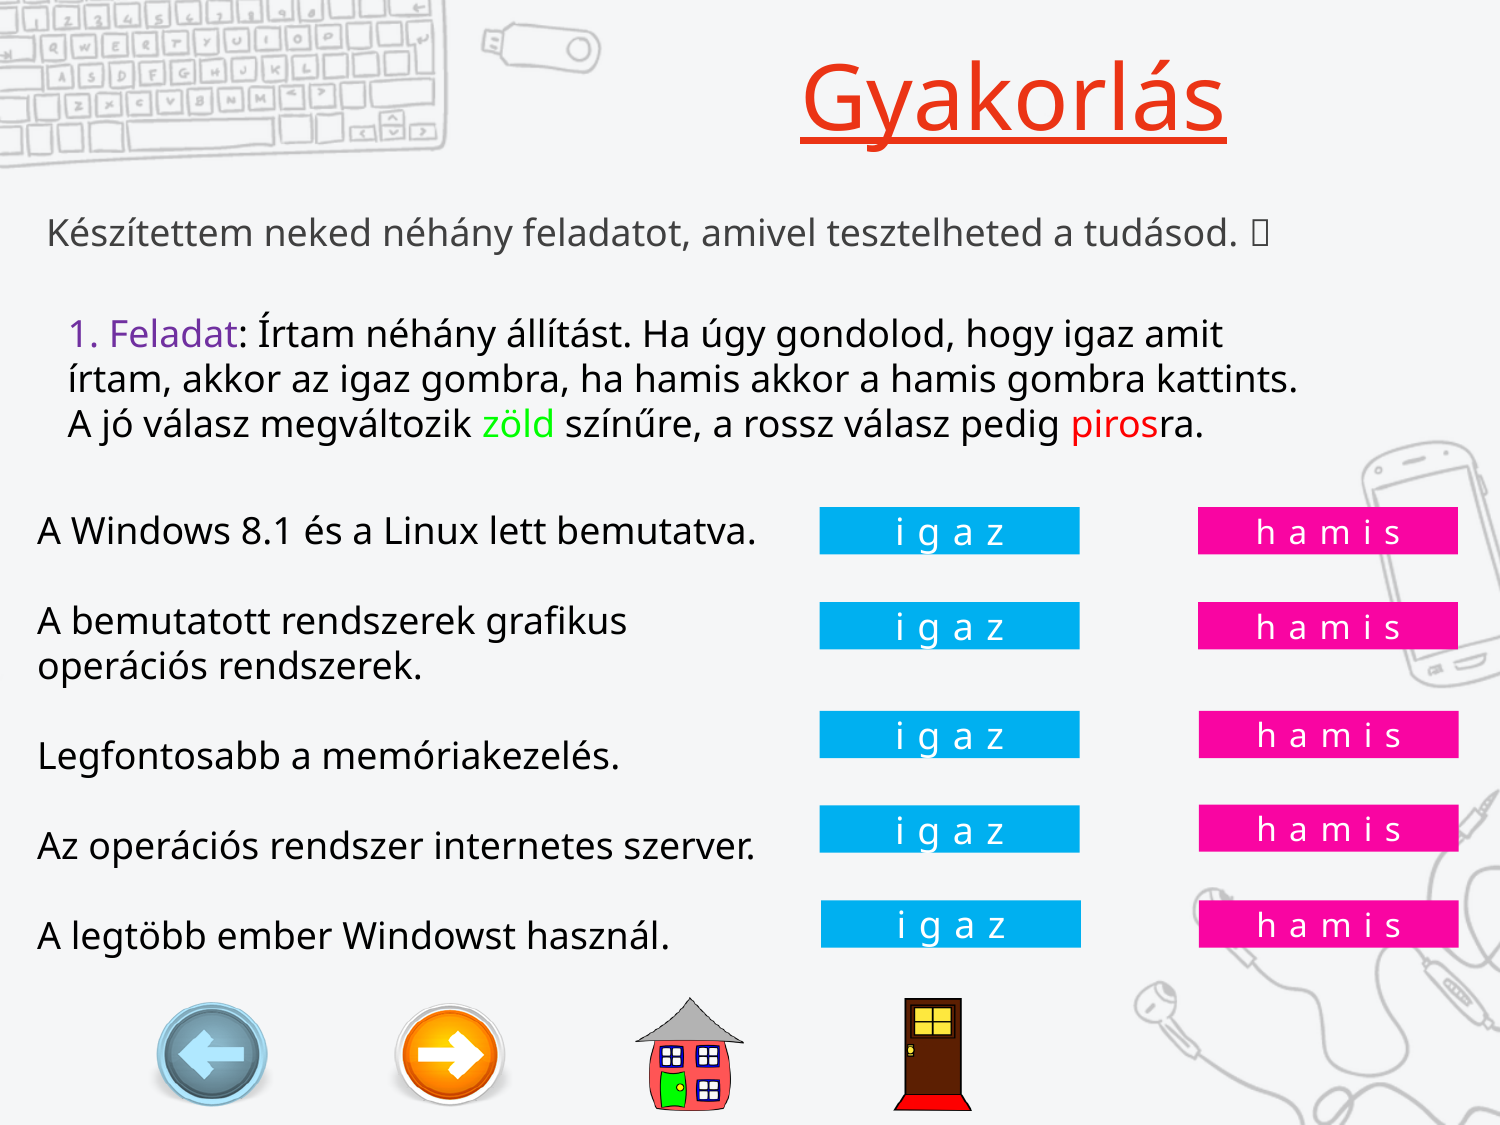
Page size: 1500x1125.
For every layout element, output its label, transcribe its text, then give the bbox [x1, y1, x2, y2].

text_box hamis [1196, 505, 1460, 556]
text_box hamis [1197, 709, 1461, 760]
text_box igaz [818, 803, 1082, 855]
picture [0, 0, 1500, 1125]
text_box hamis [1196, 600, 1460, 651]
text_box igaz [818, 600, 1082, 651]
text_box hamis [1197, 898, 1461, 950]
text_box hamis [1197, 802, 1461, 854]
text_box igaz [818, 505, 1082, 556]
title Gyakorlás [445, 0, 1500, 188]
text_box igaz [819, 898, 1083, 950]
text_box igaz [818, 709, 1082, 760]
text_box 1. Feladat: Írtam néhány állítást. Ha úgy gondolod, hogy igaz amit írtam, akkor az igaz gombra, ha hamis akkor a hamis gombra kattints. A jó válasz megváltozik zöld színűre, a rossz válasz pedig pirosra. [53, 302, 1341, 498]
text_box Készítettem neked néhány feladatot, amivel tesztelheted a tudásod.  [31, 201, 1454, 262]
text_box A Windows 8.1 és a Linux lett bemutatva. A bemutatott rendszerek grafikus operációs rendszerek. Legfontosabb a memóriakezelés. Az operációs rendszer internetes szerver. A legtöbb ember Windowst használ. [22, 499, 1462, 965]
